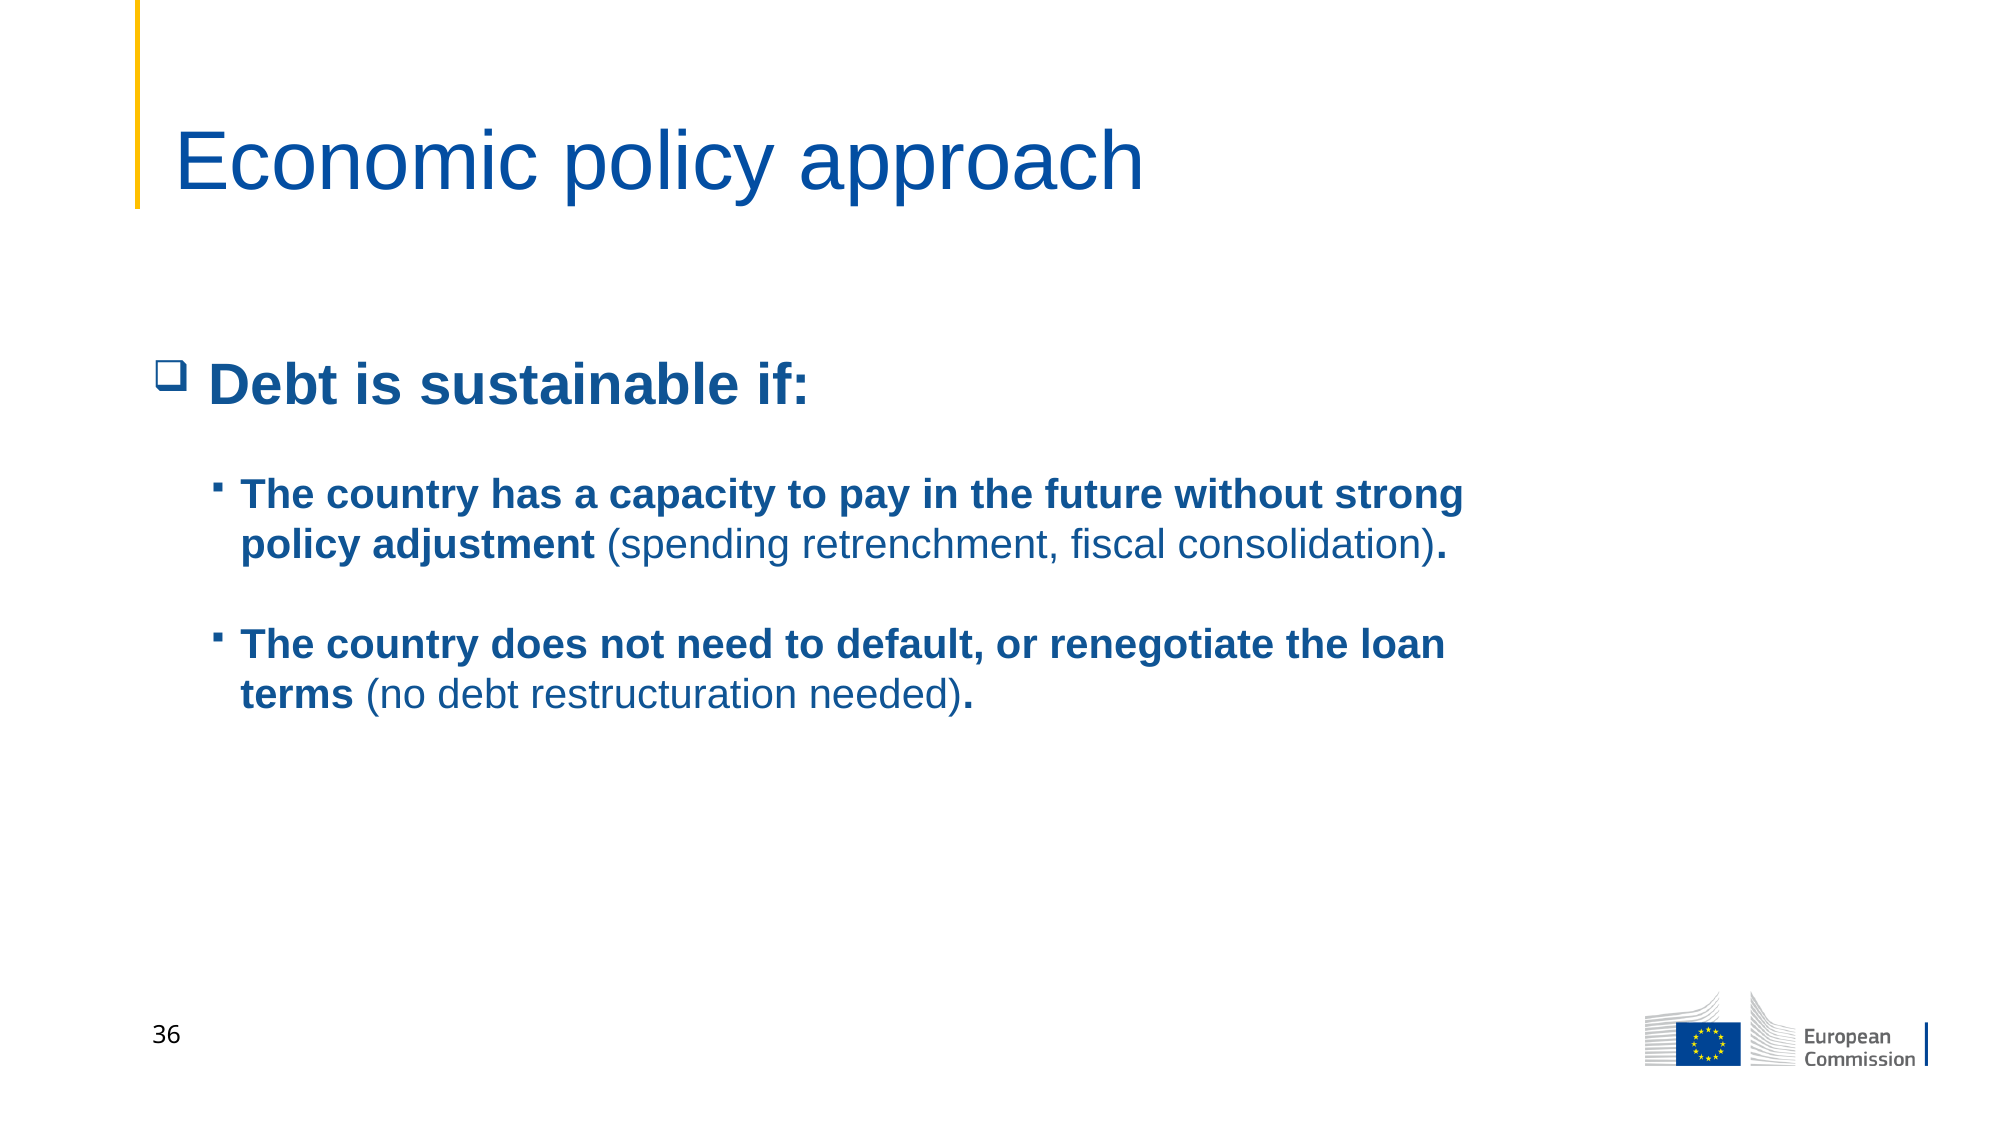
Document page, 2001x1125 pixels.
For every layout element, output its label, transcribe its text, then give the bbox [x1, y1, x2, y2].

picture [1645, 991, 1928, 1066]
text_box Debt is sustainable if: The country has a capacity to pay in the future without strong policy adjustment (spending retrenchment, fiscal consolidation). The country does not need to default, or renegotiate the loan terms (no debt restructuration needed). [137, 338, 1564, 786]
title Economic policy approach [159, 79, 1885, 208]
slide_number 36 [137, 1005, 588, 1066]
